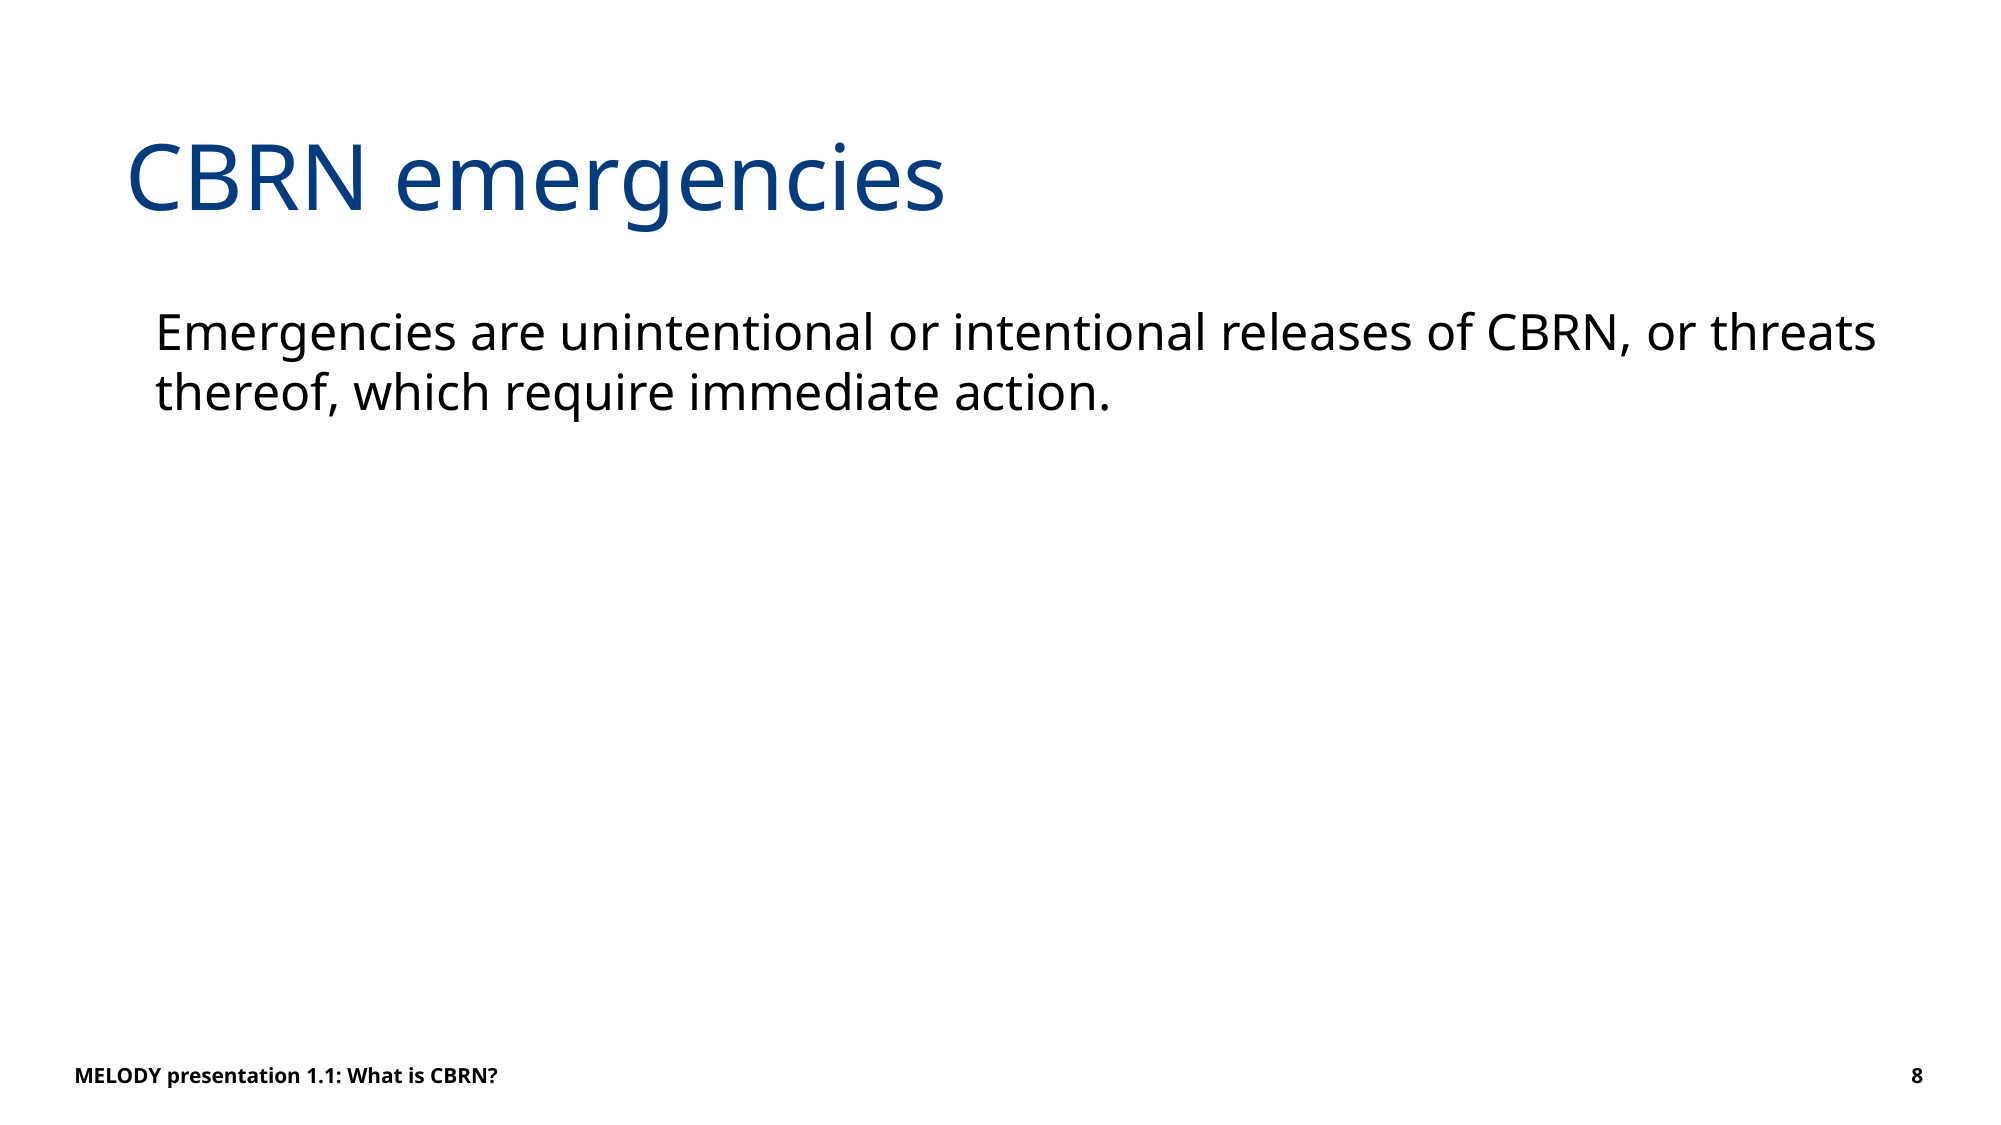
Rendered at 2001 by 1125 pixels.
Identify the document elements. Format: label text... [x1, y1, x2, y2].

list Emergencies are unintentional or intentional releases of CBRN, or threats thereof, which require immediate action. [125, 292, 1958, 999]
title CBRN emergencies [125, 131, 1875, 292]
slide_number 8 [1473, 1062, 1924, 1101]
footer MELODY presentation 1.1: What is CBRN? [74, 1062, 1842, 1088]
